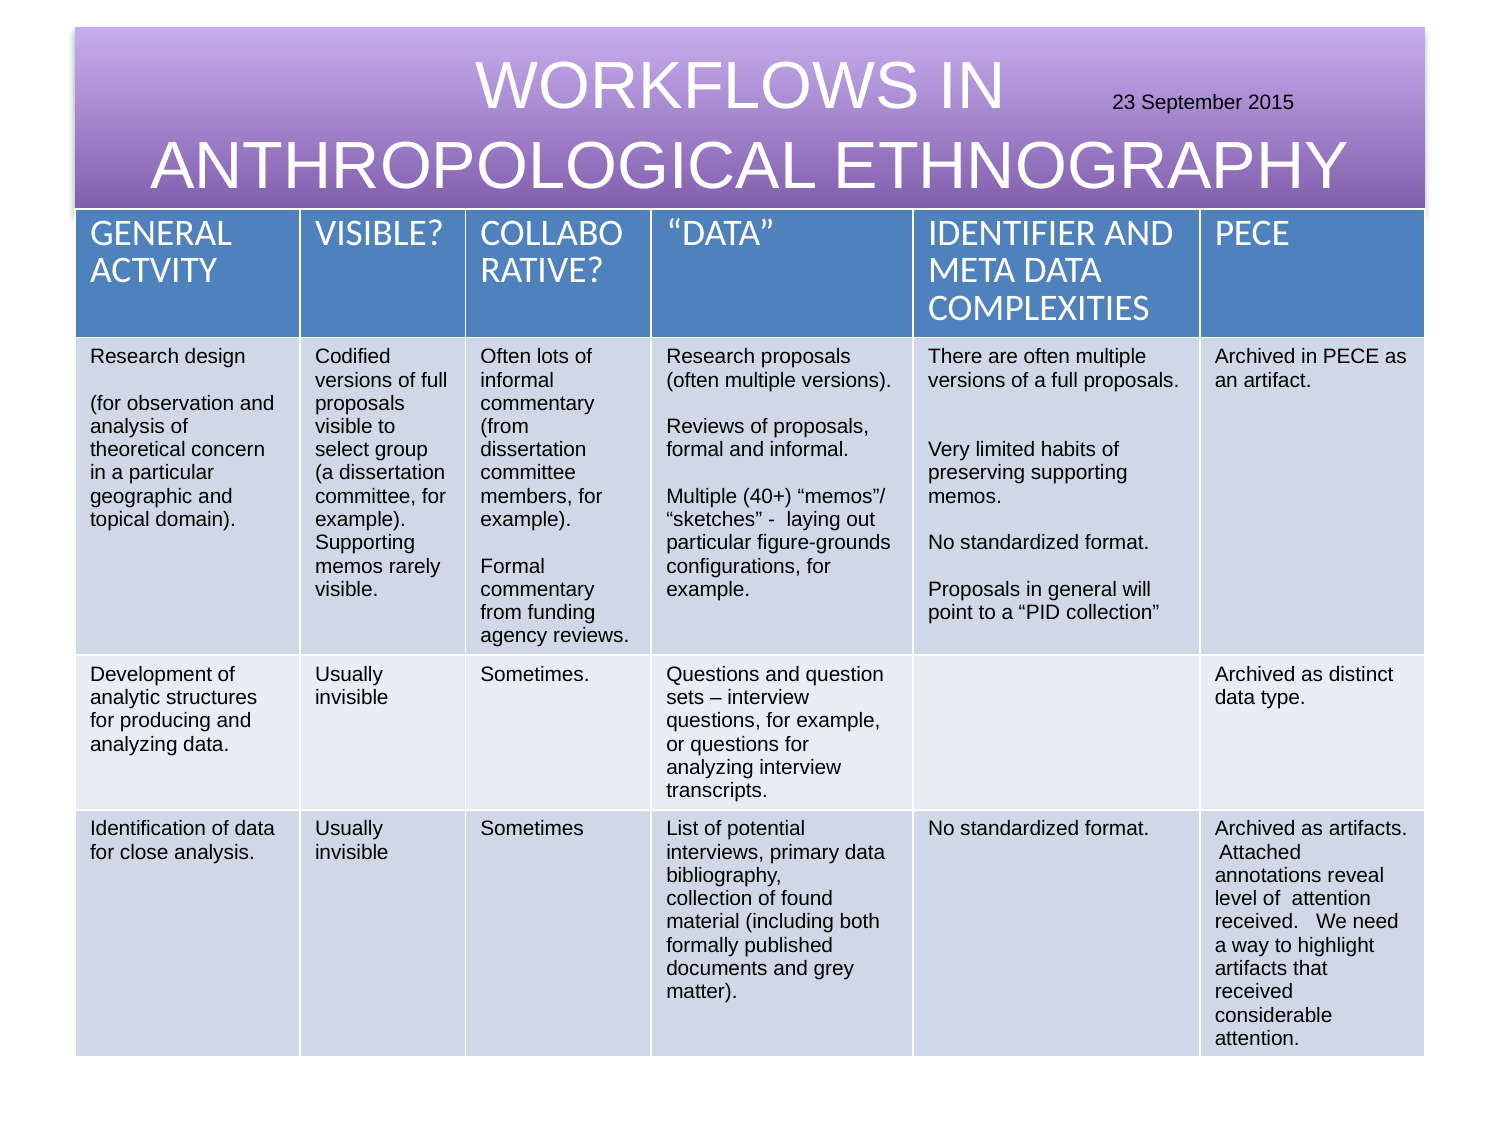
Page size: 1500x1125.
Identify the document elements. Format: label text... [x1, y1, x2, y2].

table_cell Archived in PECE as an artifact. [1201, 338, 1424, 654]
table_header GENERAL ACTVITY [76, 210, 299, 337]
table_cell Sometimes. [466, 656, 650, 809]
title WORKFLOWS IN ANTHROPOLOGICAL ETHNOGRAPHY [75, 27, 1425, 208]
table_header “DATA” [652, 210, 912, 337]
table_cell Usually invisible [301, 656, 465, 809]
table_cell Questions and question sets – interview questions, for example, or questions for analyzing interview transcripts. [652, 656, 912, 809]
table_cell There are often multiple versions of a full proposals. Very limited habits of preserving supporting memos. No standardized format. Proposals in general will point to a “PID collection” [914, 338, 1199, 654]
table_cell Research proposals (often multiple versions). Reviews of proposals, formal and informal. Multiple (40+) “memos”/ “sketches” - laying out particular figure-grounds configurations, for example. [652, 338, 912, 654]
table_cell Archived as artifacts. Attached annotations reveal level of attention received. We need a way to highlight artifacts that received considerable attention. [1201, 811, 1424, 1056]
table_header VISIBLE? [301, 210, 465, 337]
table_header IDENTIFIER AND META DATA COMPLEXITIES [914, 210, 1199, 337]
table_cell Sometimes [466, 811, 650, 1056]
table_cell List of potential interviews, primary data bibliography, collection of found material (including both formally published documents and grey matter). [652, 811, 912, 1056]
table_cell Codified versions of full proposals visible to select group (a dissertation committee, for example). Supporting memos rarely visible. [301, 338, 465, 654]
table_cell Research design (for observation and analysis of theoretical concern in a particular geographic and topical domain). [76, 338, 299, 654]
table_cell No standardized format. [914, 811, 1199, 1056]
table_cell [914, 656, 1199, 809]
table_header COLLABORATIVE? [466, 210, 650, 337]
table_cell Usually invisible [301, 811, 465, 1056]
table_cell Identification of data for close analysis. [76, 811, 299, 1056]
table_cell Development of analytic structures for producing and analyzing data. [76, 656, 299, 809]
table_header PECE [1201, 210, 1424, 337]
table_cell Often lots of informal commentary (from dissertation committee members, for example). Formal commentary from funding agency reviews. [466, 338, 650, 654]
text_box 23 September 2015 [1097, 81, 1369, 121]
table_cell Archived as distinct data type. [1201, 656, 1424, 809]
